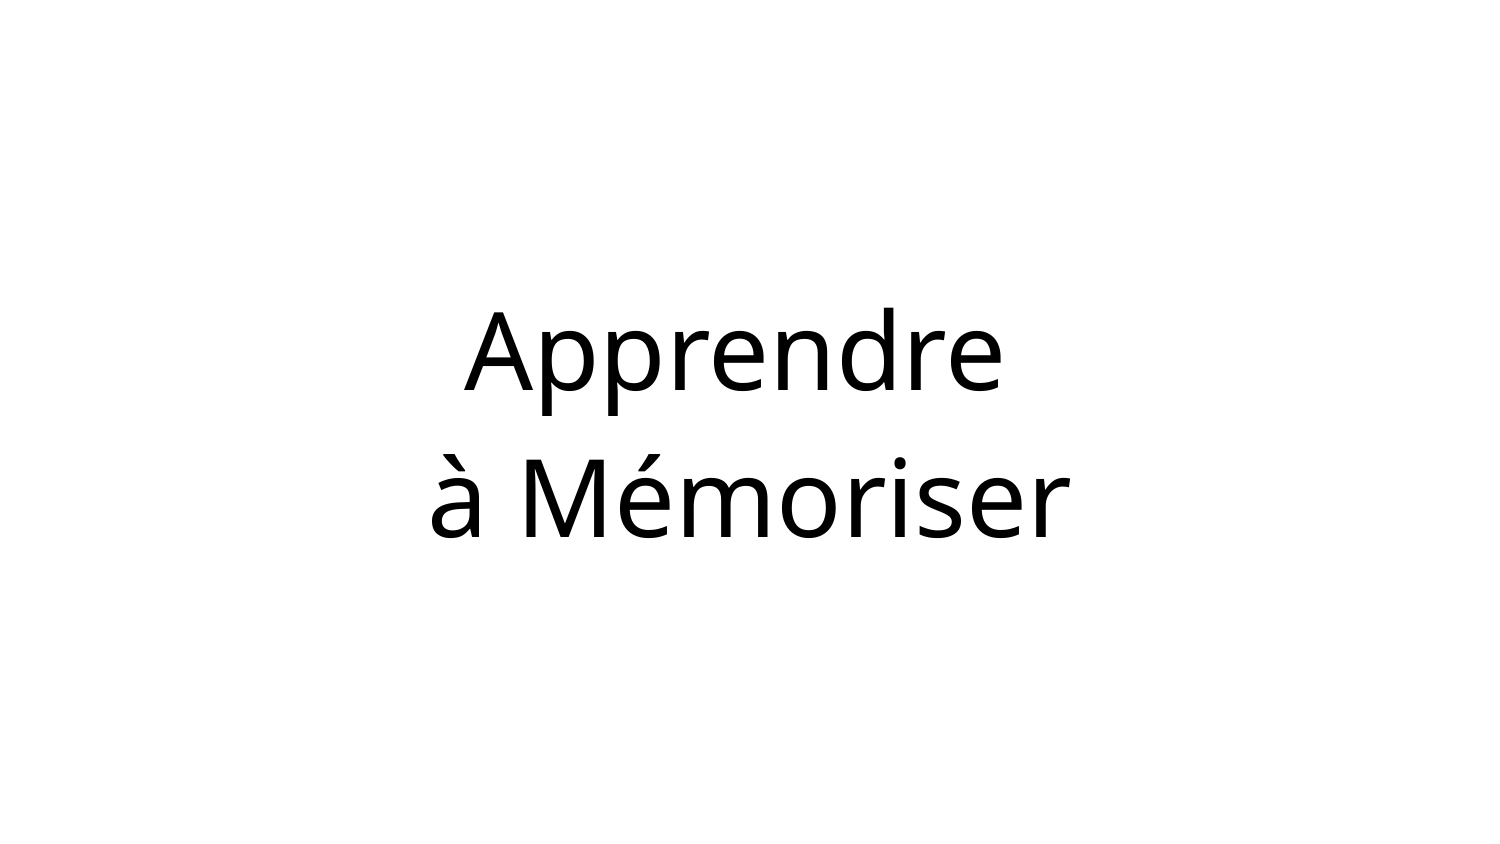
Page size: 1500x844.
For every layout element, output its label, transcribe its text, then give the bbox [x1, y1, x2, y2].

title Apprendre à Mémoriser [51, 140, 1449, 704]
